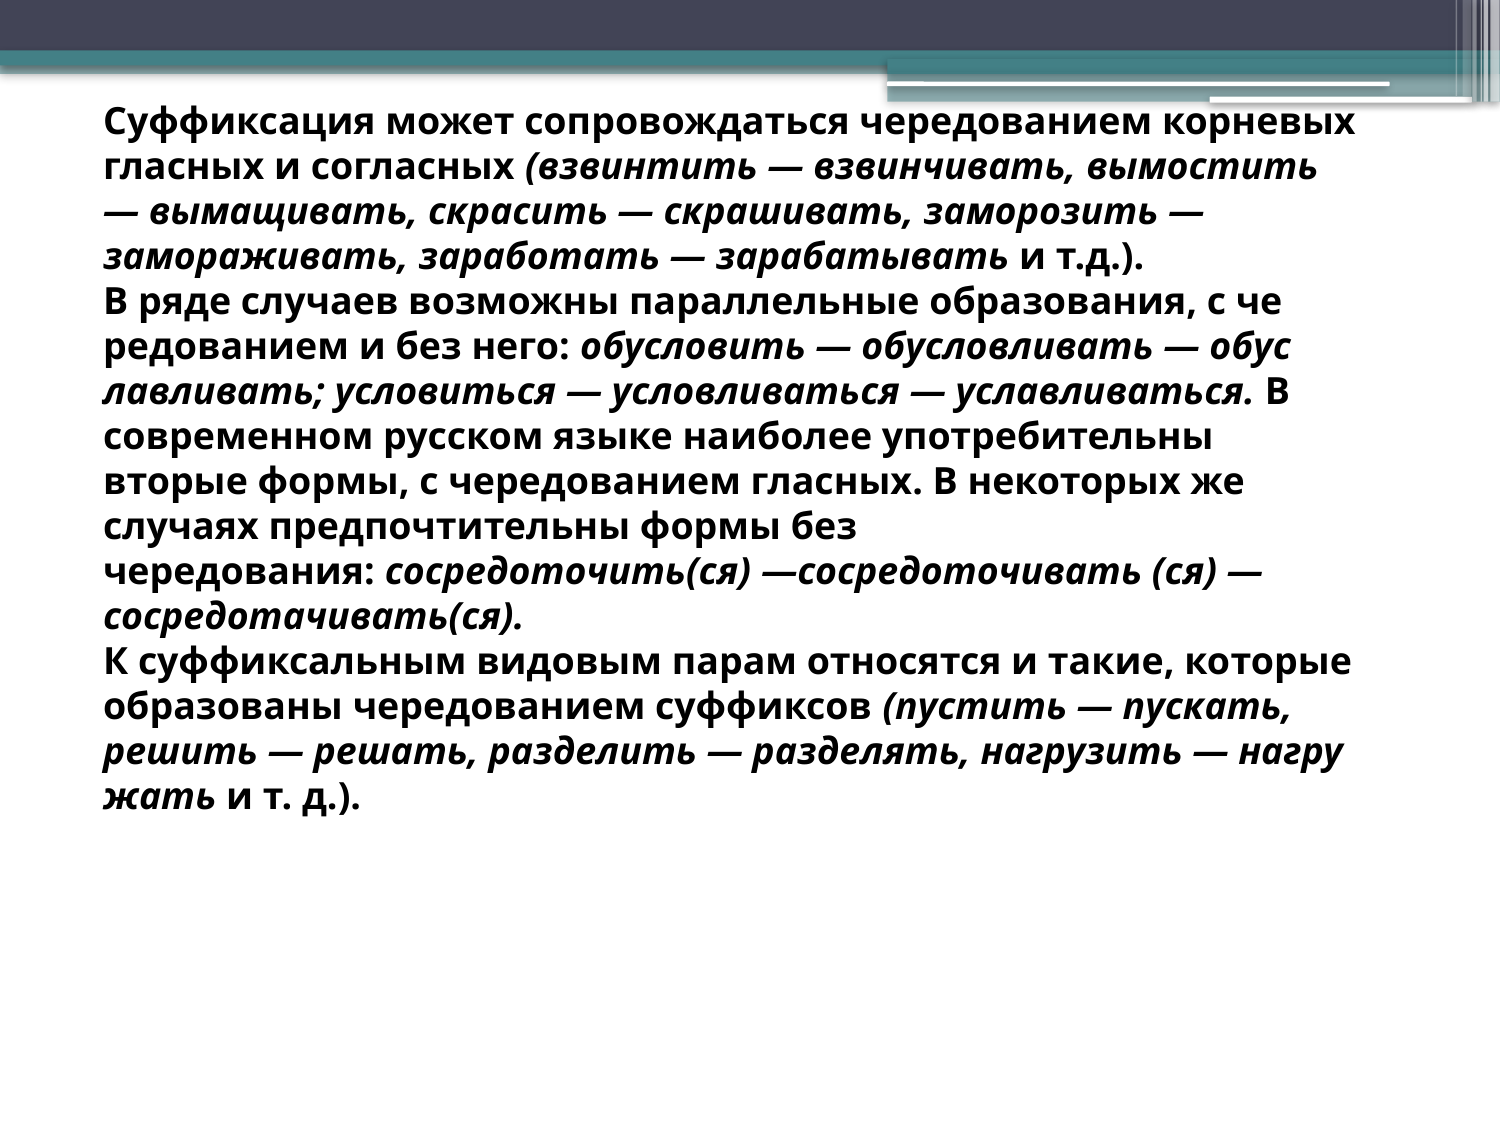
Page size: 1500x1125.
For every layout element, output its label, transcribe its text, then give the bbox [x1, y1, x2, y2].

text_box Суффиксация может сопровождаться чередованием корневых гласных и согласных (взвинтить — взвинчивать, вымостить — вымащивать, скрасить — скрашивать, заморозить — заморажи­вать, заработать — зарабатывать и т.д.). В ряде случаев возможны параллельные образования, с че­редованием и без него: обусловить — обусловливать — обус­лавливать; условиться — условливаться — уславливаться. В сов­ременном русском языке наиболее употребительны вторые формы, с чередованием гласных. В некоторых же случаях предпочти­тельны формы без чередования: сосредоточить(ся) —сосредото­чивать (ся) — сосредотачивать(ся). К суффиксальным видовым парам относятся и такие, ко­торые образованы чередованием суффиксов (пустить — пускать, решить — решать, разделить — разделять, нагрузить — нагру­жать и т. д.). [88, 89, 1376, 825]
